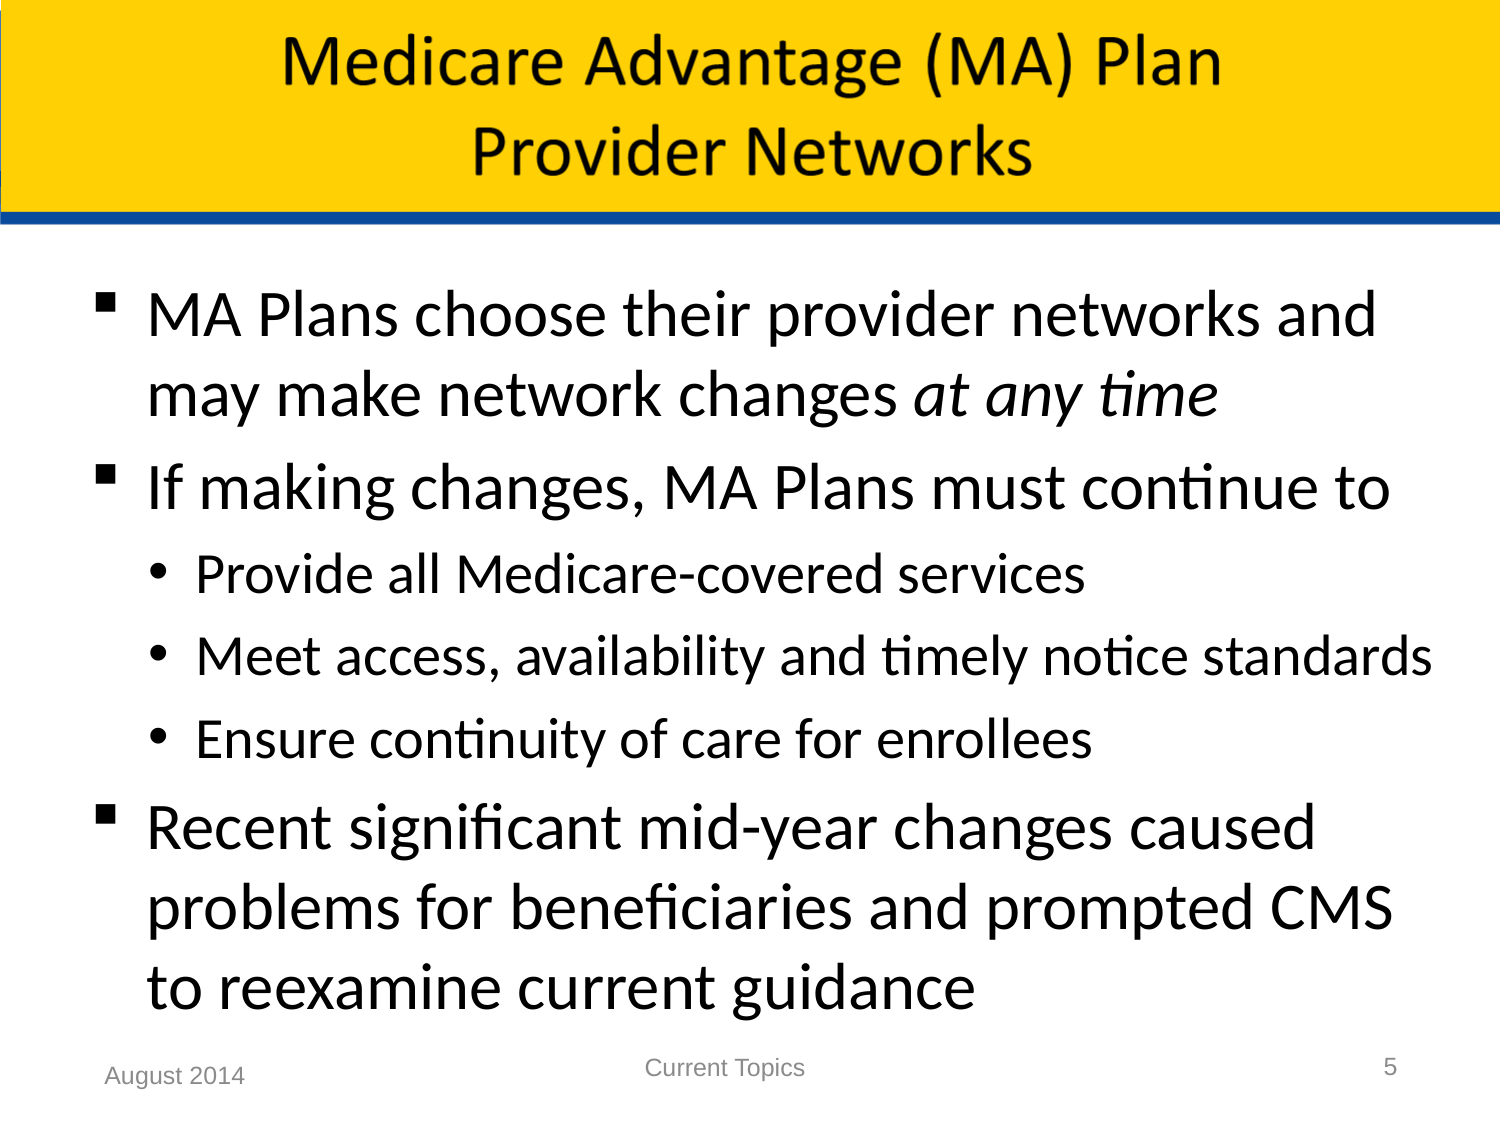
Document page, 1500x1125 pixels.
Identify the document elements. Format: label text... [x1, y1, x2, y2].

list MA Plans choose their provider networks and may make network changes at any time If making changes, MA Plans must continue to Provide all Medicare-covered services Meet access, availability and timely notice standards Ensure continuity of care for enrollees Recent significant mid-year changes caused problems for beneficiaries and prompted CMS to reexamine current guidance [75, 262, 1475, 1075]
picture [0, 0, 1500, 253]
